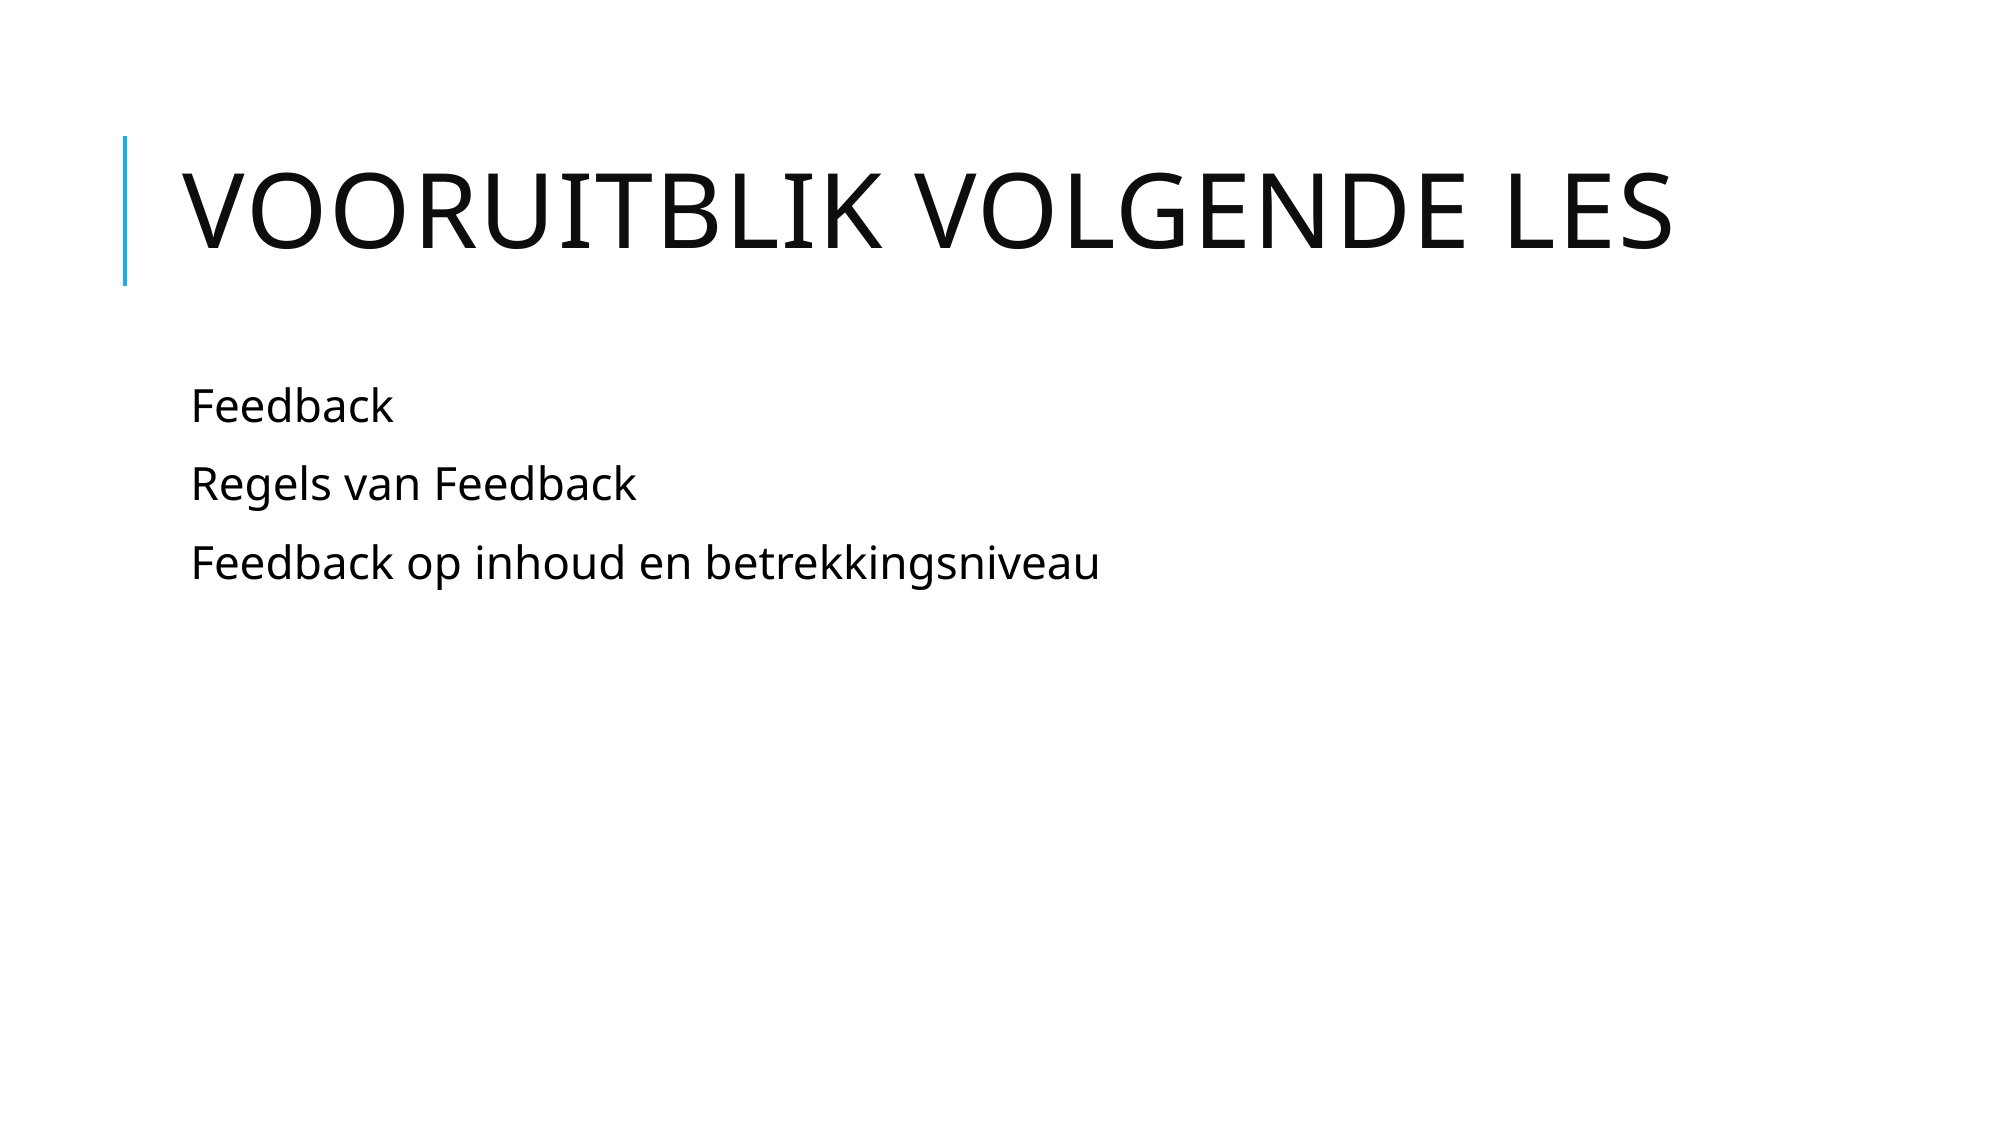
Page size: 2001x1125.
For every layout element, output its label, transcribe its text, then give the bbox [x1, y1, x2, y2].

list Feedback Regels van Feedback Feedback op inhoud en betrekkingsniveau [168, 375, 1763, 1035]
title Vooruitblik volgende les [168, 96, 1763, 342]
